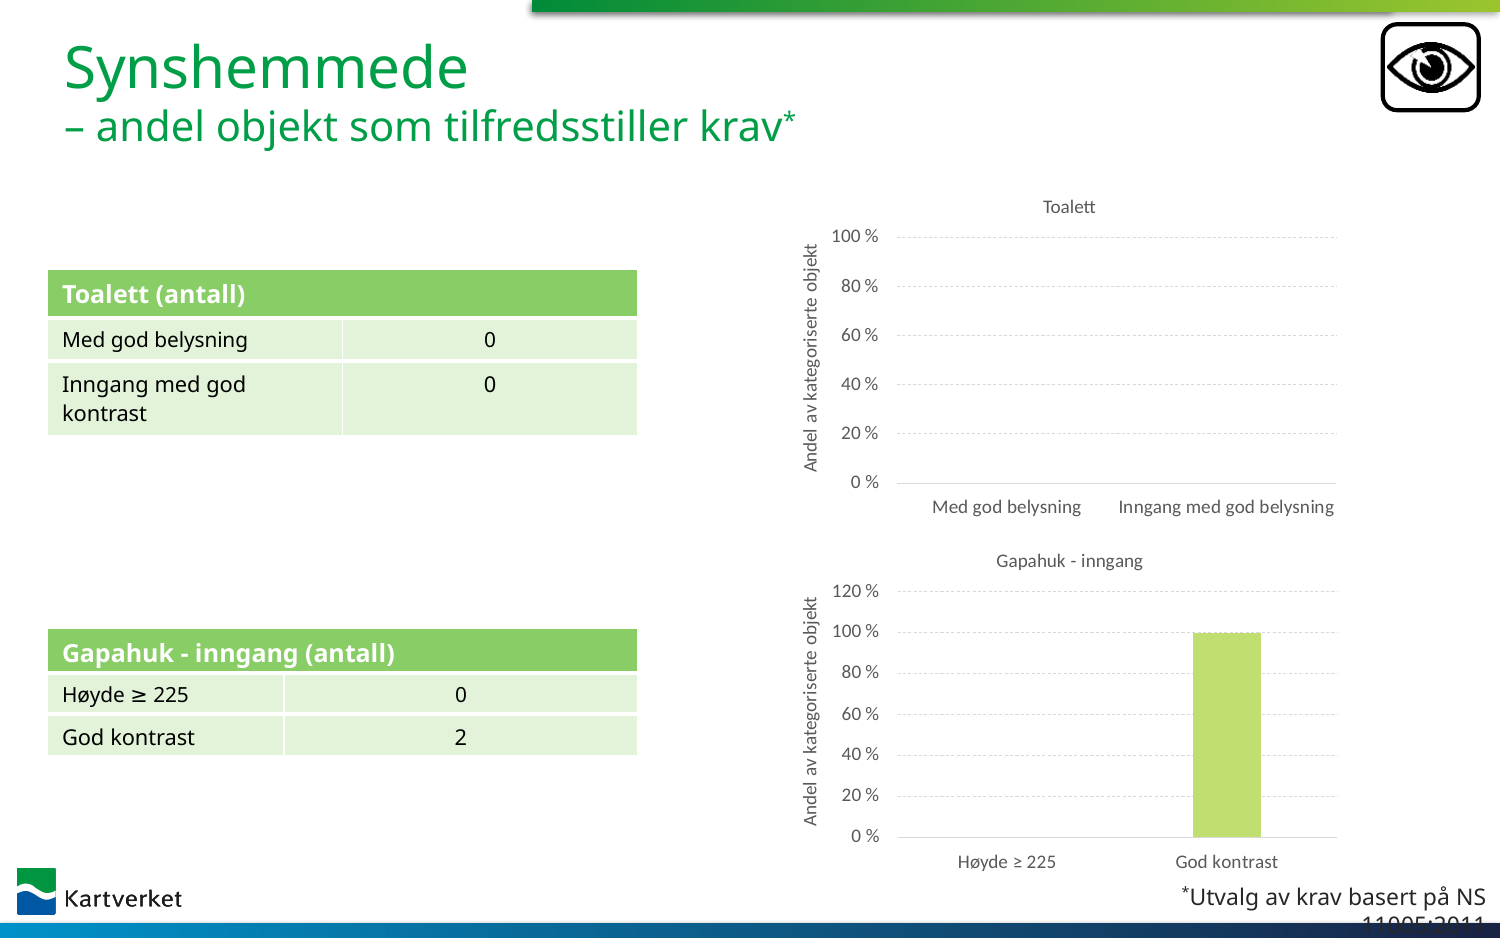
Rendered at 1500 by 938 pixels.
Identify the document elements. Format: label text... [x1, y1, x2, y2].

text_box *Utvalg av krav basert på NS 11005:2011 [1068, 873, 1500, 938]
table_cell Med god belysning [48, 320, 342, 359]
table_cell 0 [343, 320, 637, 359]
table_cell Inngang med god kontrast [48, 363, 342, 435]
table_cell 0 [285, 675, 637, 712]
table_cell 2 [285, 716, 637, 755]
table_cell 0 [343, 363, 637, 435]
table_cell Høyde ≥ 225 [48, 675, 283, 712]
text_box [1382, 24, 1480, 111]
table_cell God kontrast [48, 716, 283, 755]
table_header Toalett (antall) [48, 270, 637, 316]
text_box Synshemmede – andel objekt som tilfredsstiller krav* [49, 24, 1431, 158]
picture [791, 187, 1347, 526]
picture [791, 541, 1348, 880]
table_header Gapahuk - inngang (antall) [48, 629, 637, 671]
